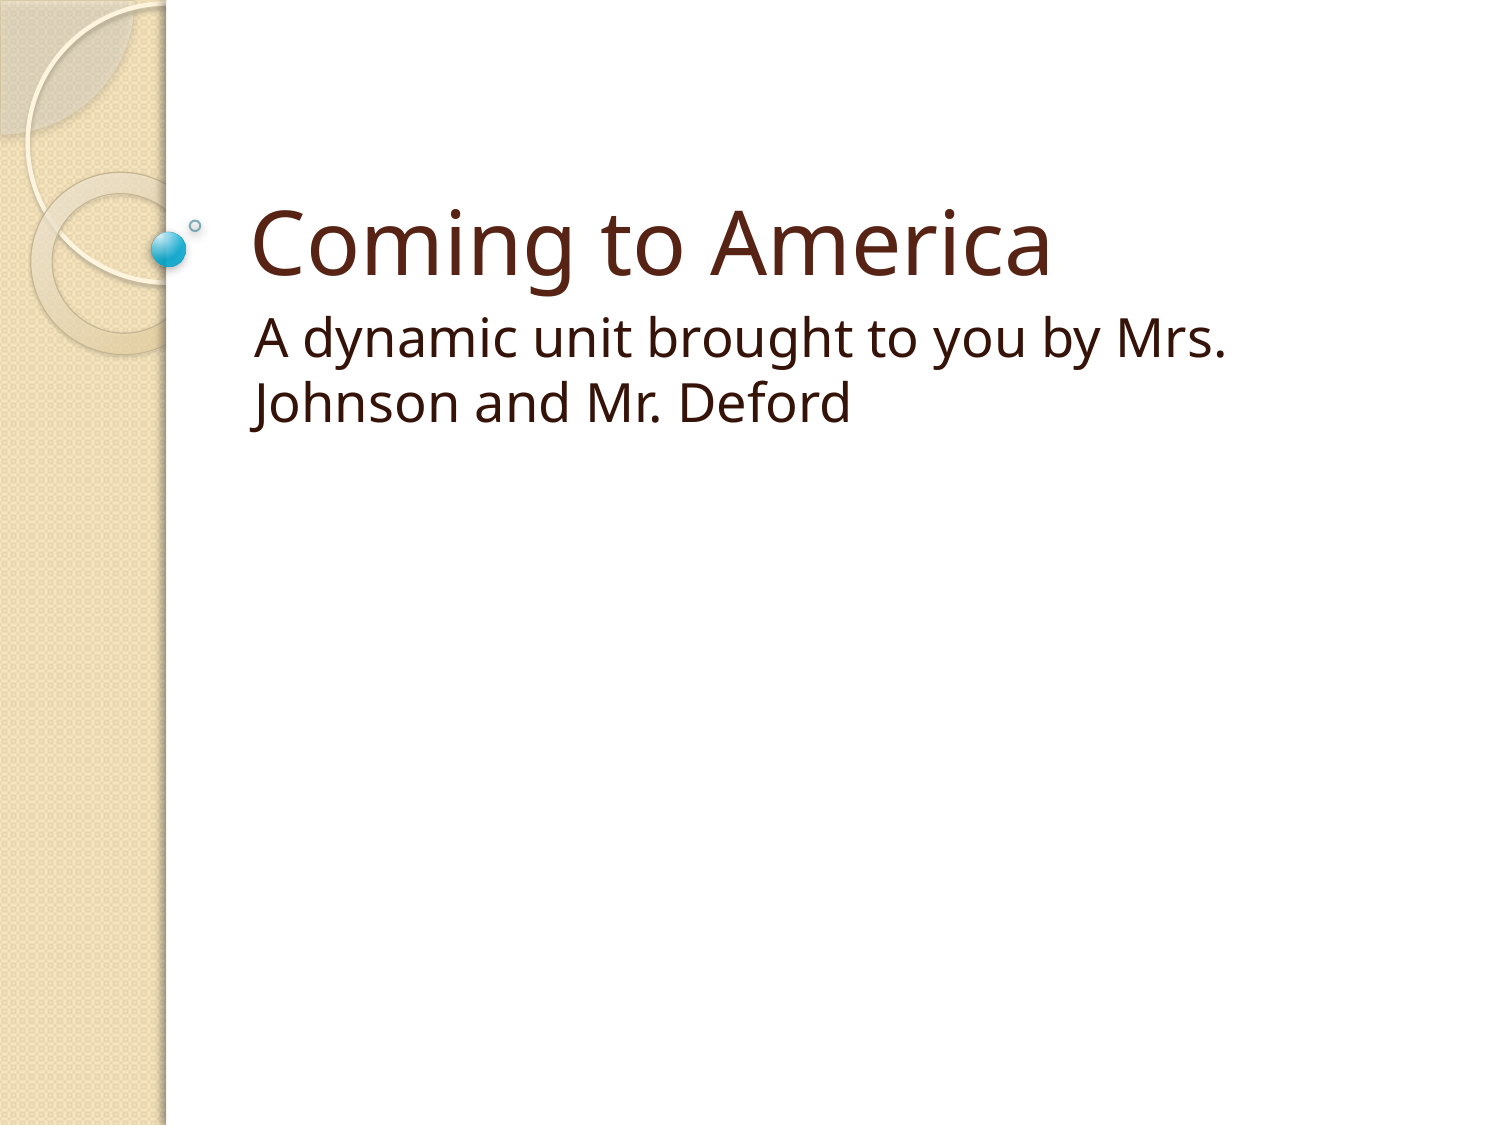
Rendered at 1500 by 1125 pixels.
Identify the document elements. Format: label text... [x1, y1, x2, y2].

subtitle A dynamic unit brought to you by Mrs. Johnson and Mr. Deford [234, 303, 1450, 591]
title Coming to America [234, 59, 1450, 301]
